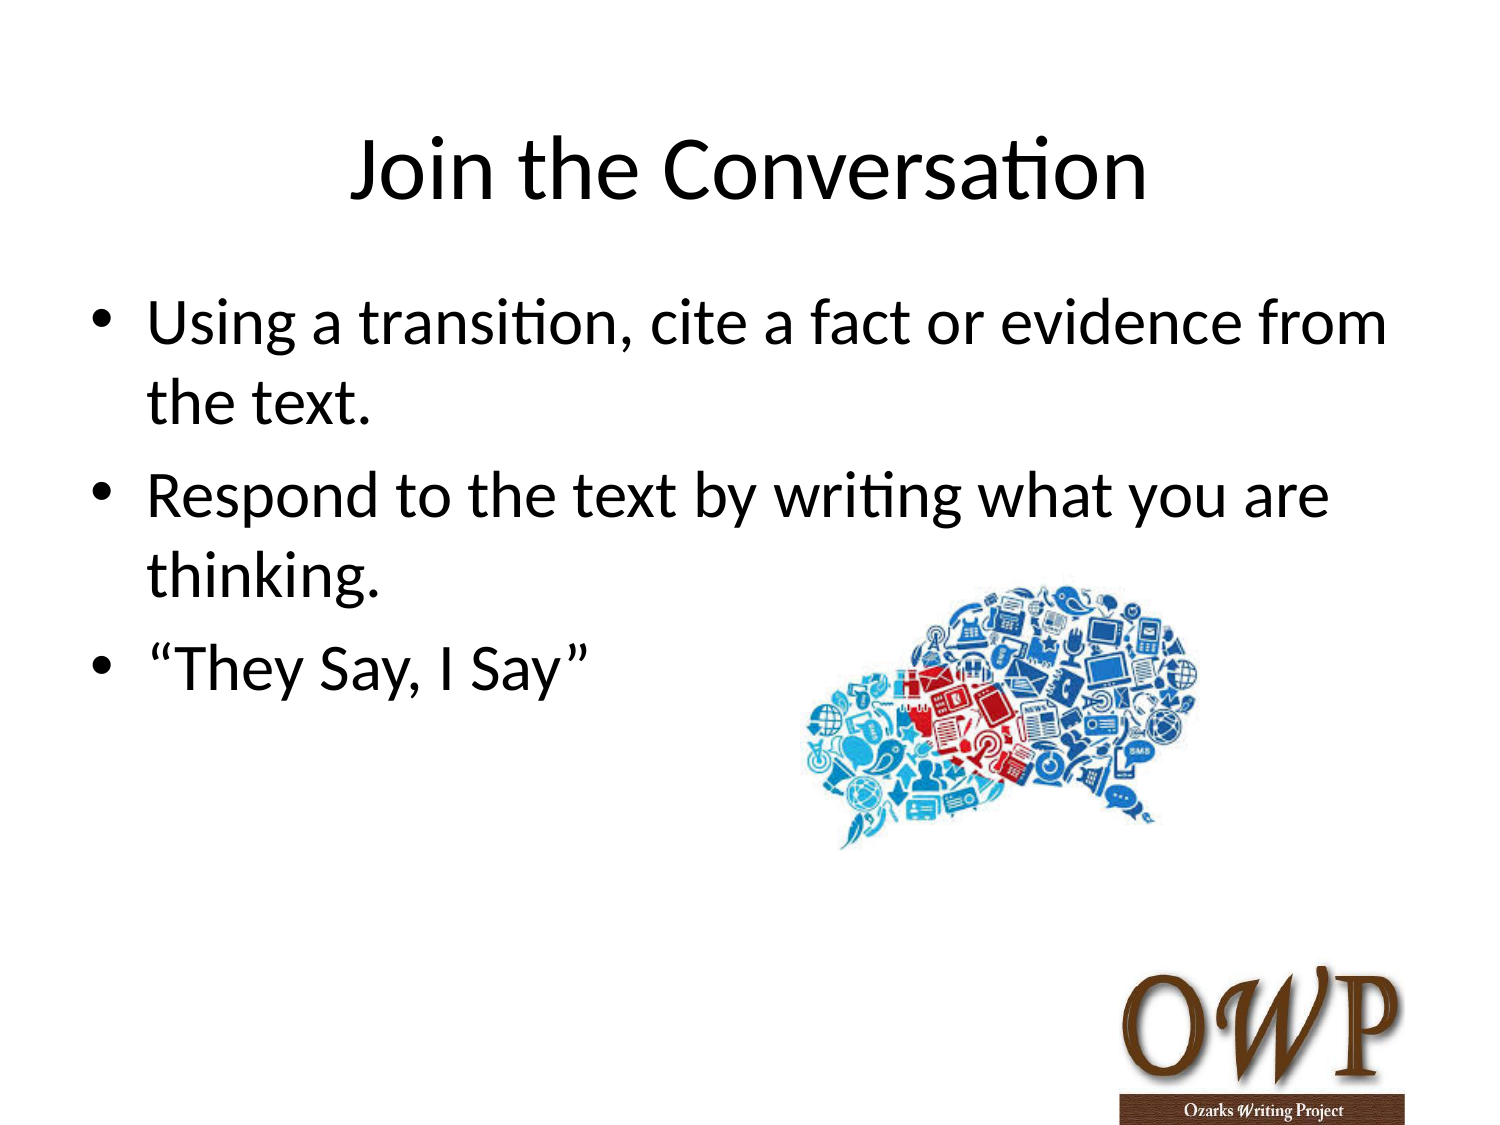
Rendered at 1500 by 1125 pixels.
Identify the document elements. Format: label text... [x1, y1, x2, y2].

title Join the Conversation [75, 45, 1425, 233]
list Using a transition, cite a fact or evidence from the text. Respond to the text by writing what you are thinking. “They Say, I Say” [75, 262, 1425, 1078]
picture [799, 562, 1205, 866]
picture [1119, 957, 1405, 1125]
